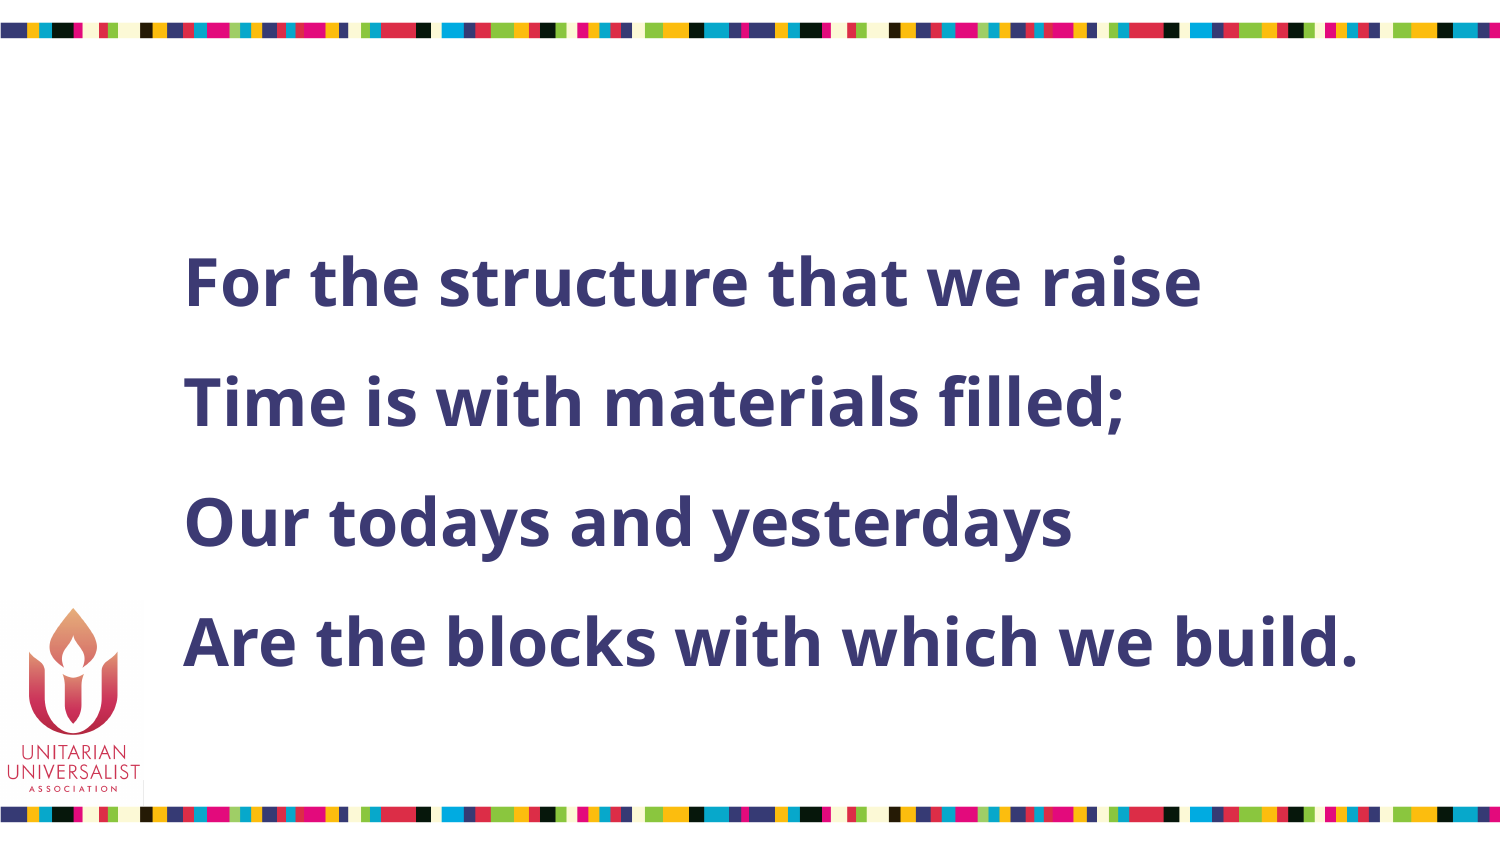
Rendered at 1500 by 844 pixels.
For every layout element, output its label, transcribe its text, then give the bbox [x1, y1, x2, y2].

text_box For the structure that we raise Time is with materials filled; Our todays and yesterdays Are the blocks with which we build. [168, 184, 1421, 695]
picture [0, 22, 1500, 40]
picture [0, 600, 1500, 824]
